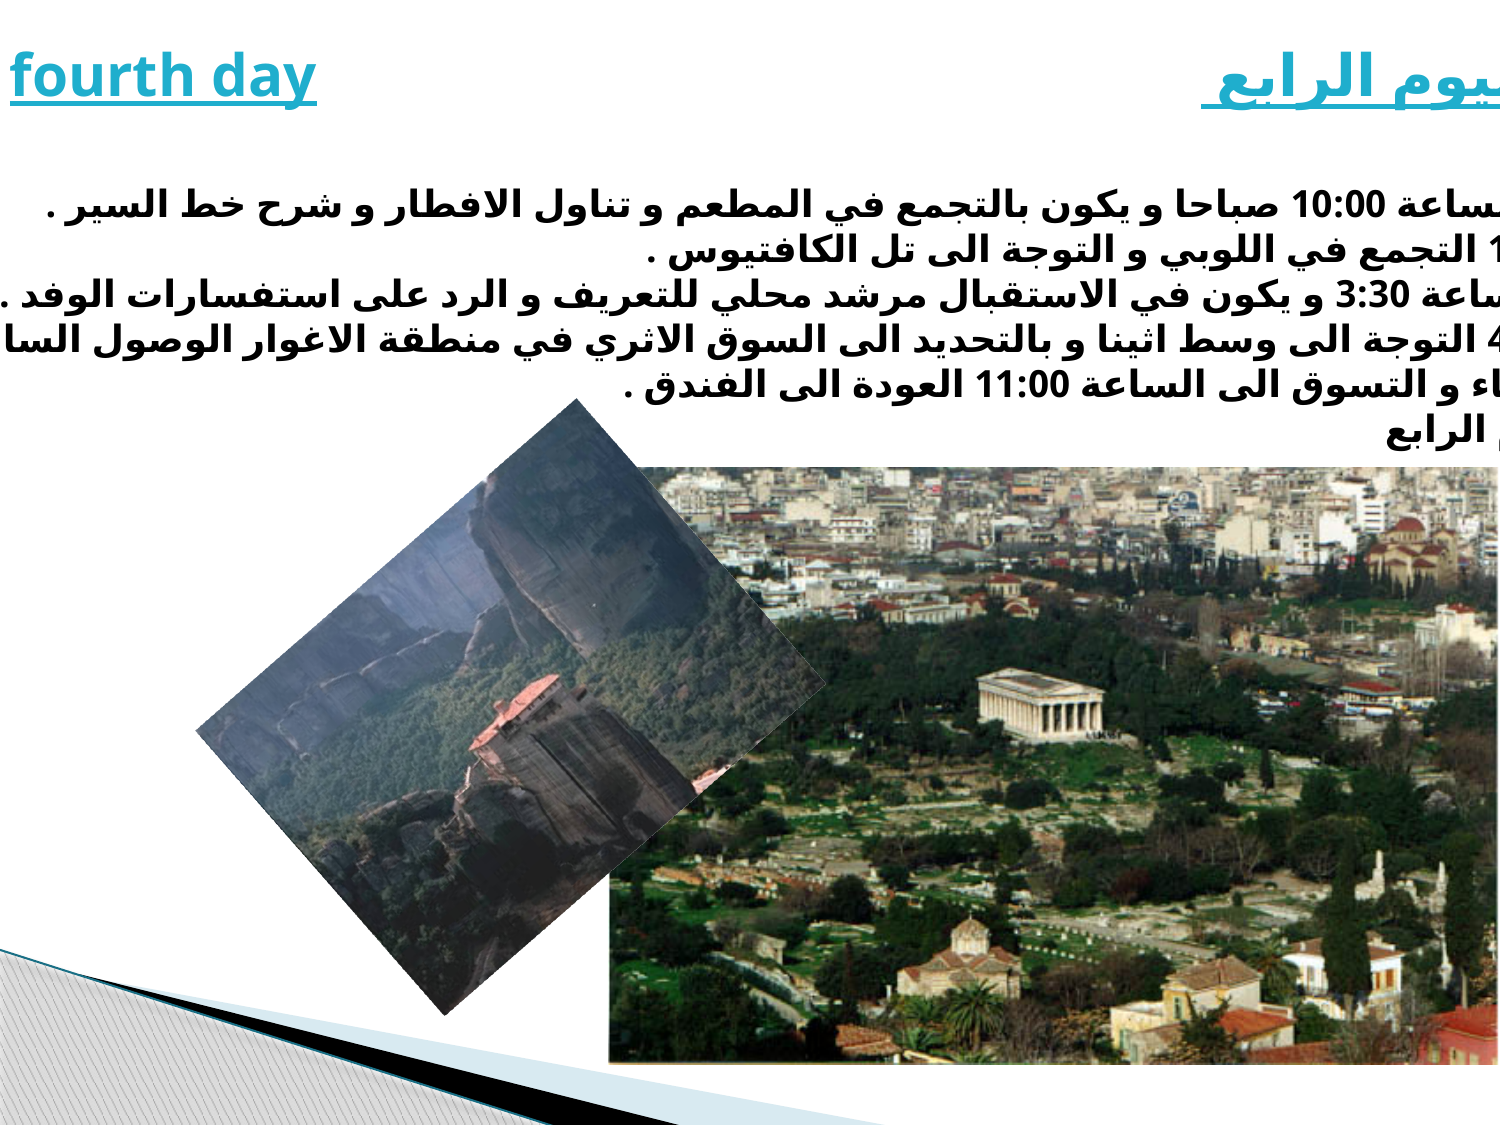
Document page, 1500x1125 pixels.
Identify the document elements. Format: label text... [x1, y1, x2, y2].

text_box يبدأ اليوم الساعة 10:00 صباحا و يكون بالتجمع في المطعم و تناول الافطار و شرح خط السير . الساعة 1:00 التجمع في اللوبي و التوجة الى تل الكافتيوس . الوصول الساعة 3:30 و يكون في الاستقبال مرشد محلي للتعريف و الرد على استفسارات الوفد . الساعة 4:50 التوجة الى وسط اثينا و بالتحديد الى السوق الاثري في منطقة الاغوار الوصول الساعة 6:40 تناول العشاء و التسوق الى الساعة 11:00 العودة الى الفندق . انتهاء اليوم الرابع [0, 172, 1500, 503]
text_box fourth day [0, 30, 332, 116]
picture [196, 399, 1500, 1065]
text_box اليوم الرابع [1186, 30, 1500, 116]
